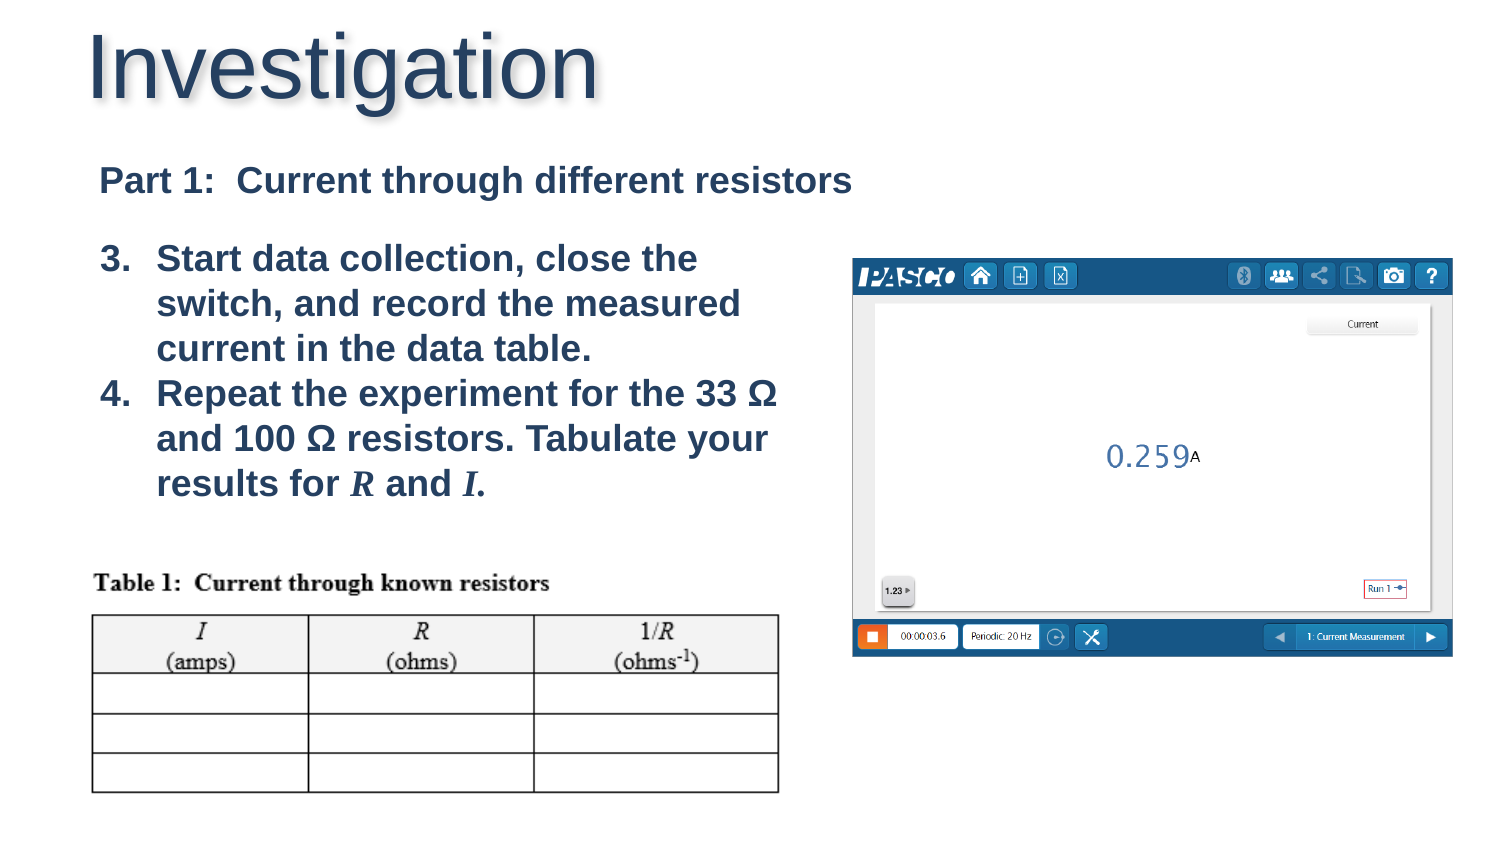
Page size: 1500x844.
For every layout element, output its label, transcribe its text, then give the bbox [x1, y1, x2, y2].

picture [852, 258, 1454, 657]
text_box Start data collection, close the switch, and record the measured current in the data table. Repeat the experiment for the 33 Ω and 100 Ω resistors. Tabulate your results for R and I. [85, 226, 797, 556]
text_box Part 1: Current through different resistors [84, 148, 905, 209]
text_box Investigation [70, 0, 728, 206]
picture [70, 555, 795, 809]
